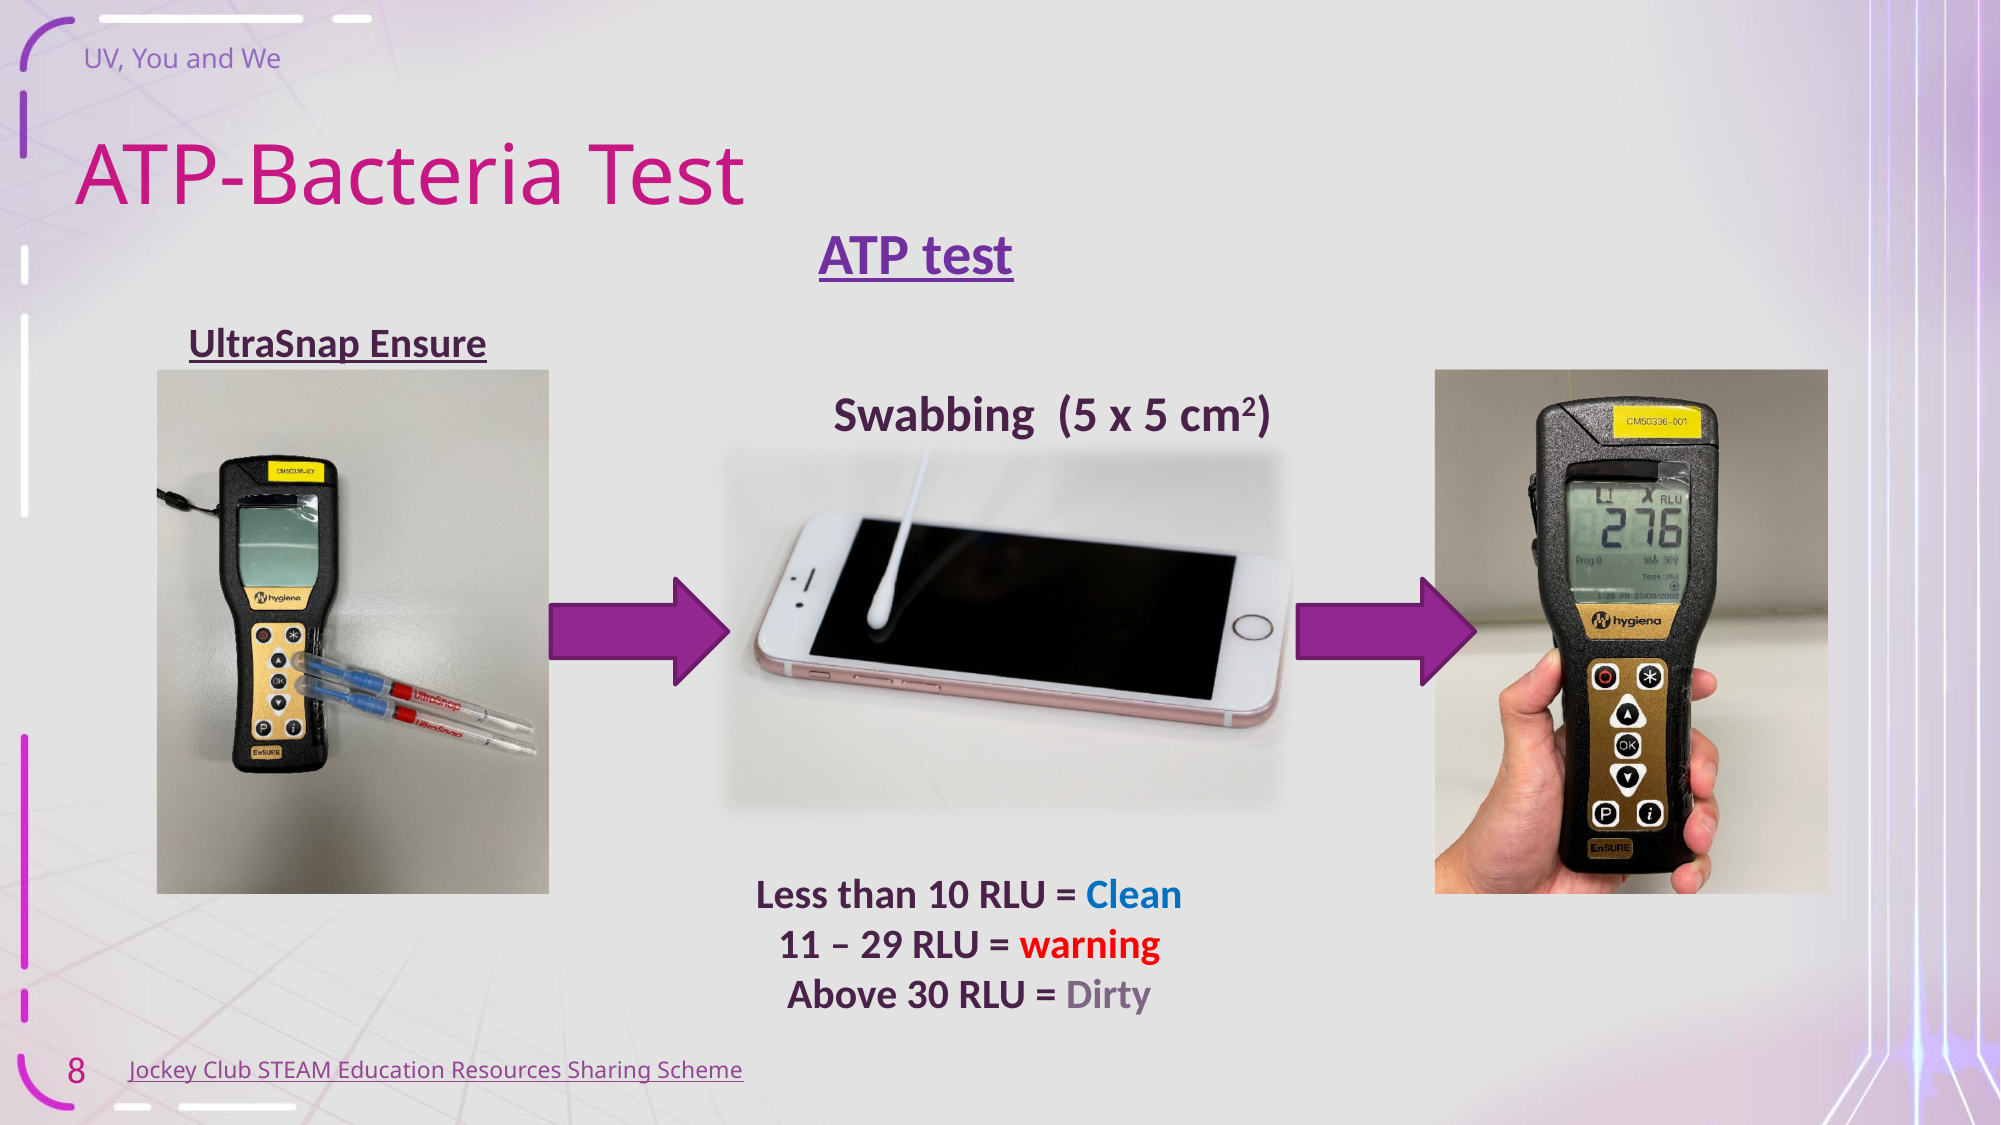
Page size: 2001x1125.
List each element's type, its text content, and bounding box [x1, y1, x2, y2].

text_box UltraSnap Ensure [173, 308, 503, 373]
text_box ATP test [804, 208, 1030, 294]
text_box [1302, 602, 1363, 661]
title ATP-Bacteria Test [61, 63, 1571, 279]
text_box Less than 10 RLU = Clean 11 – 29 RLU = warning Above 30 RLU = Dirty [741, 859, 1198, 1025]
text_box Swabbing (5 x 5 cm2) [818, 373, 1287, 432]
text_box [618, 576, 701, 687]
picture [0, 0, 2001, 1125]
